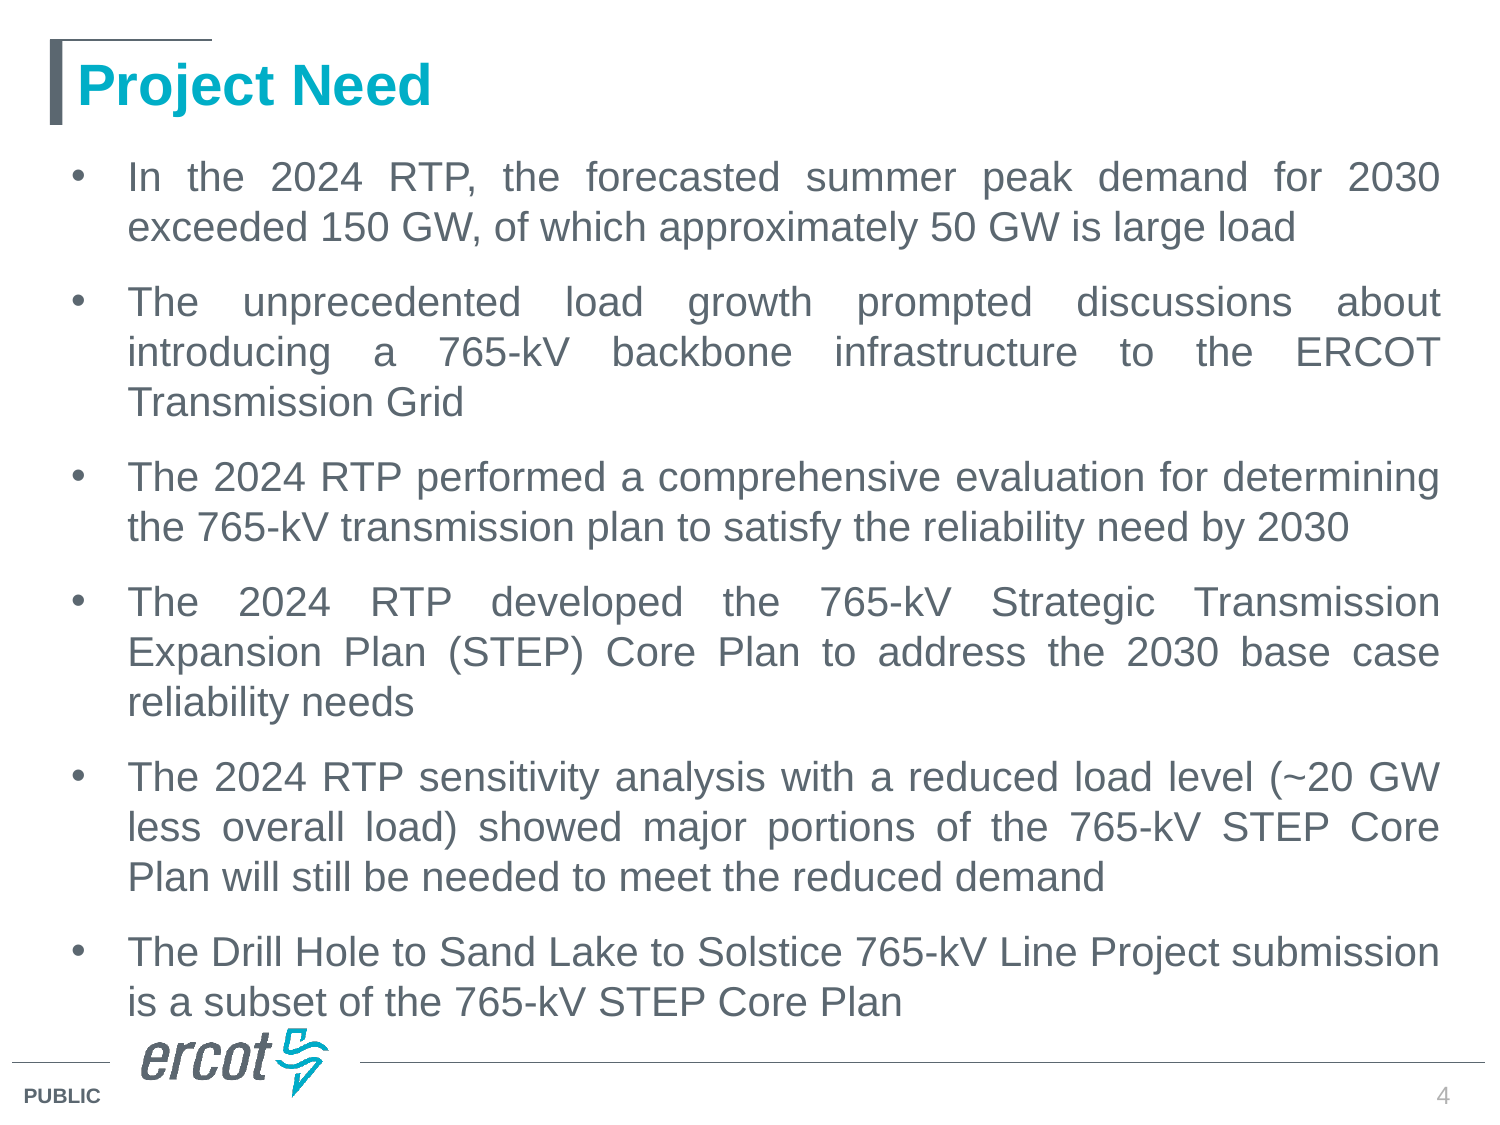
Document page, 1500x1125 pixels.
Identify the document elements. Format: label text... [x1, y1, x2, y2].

slide_number 4 [1400, 1076, 1488, 1113]
list In the 2024 RTP, the forecasted summer peak demand for 2030 exceeded 150 GW, of which approximately 50 GW is large load The unprecedented load growth prompted discussions about introducing a 765-kV backbone infrastructure to the ERCOT Transmission Grid The 2024 RTP performed a comprehensive evaluation for determining the 765-kV transmission plan to satisfy the reliability need by 2030 The 2024 RTP developed the 765-kV Strategic Transmission Expansion Plan (STEP) Core Plan to address the 2030 base case reliability needs The 2024 RTP sensitivity analysis with a reduced load level (~20 GW less overall load) showed major portions of the 765-kV STEP Core Plan will still be needed to meet the reduced demand The Drill Hole to Sand Lake to Solstice 765-kV Line Project submission is a subset of the 765-kV STEP Core Plan [56, 142, 1457, 1019]
title Project Need [62, 39, 1450, 125]
picture [137, 1024, 332, 1100]
